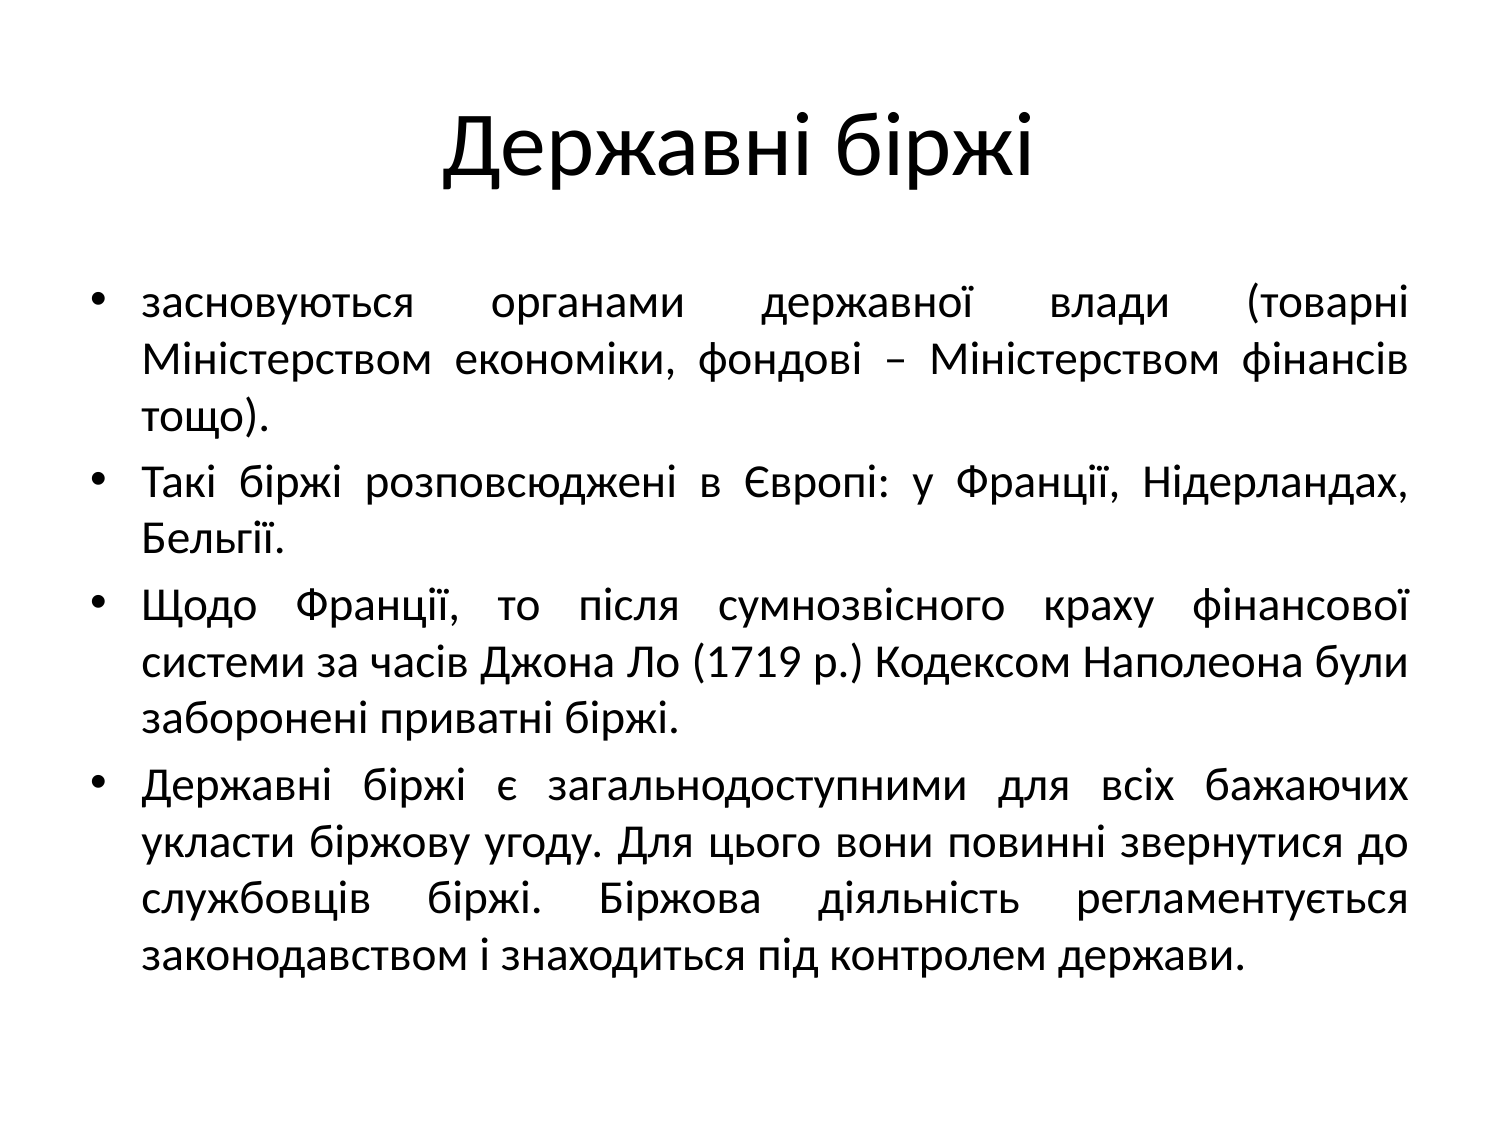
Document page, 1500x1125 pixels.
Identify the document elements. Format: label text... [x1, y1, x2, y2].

list засновуються органами державної влади (товарні Міністерством економіки, фондові – Міністерством фінансів тощо). Такі біржі розповсюджені в Європі: у Франції, Нідерландах, Бельгії. Щодо Франції, то після сумнозвісного краху фінансової системи за часів Джона Ло (1719 р.) Кодексом Наполеона були заборонені приватні біржі. Державні біржі є загальнодоступними для всіх бажаючих укласти біржову угоду. Для цього вони повинні звернутися до службовців біржі. Біржова діяльність регламентується законодавством і знаходиться під контролем держави. [75, 262, 1425, 1005]
title Державні біржі [75, 45, 1425, 233]
